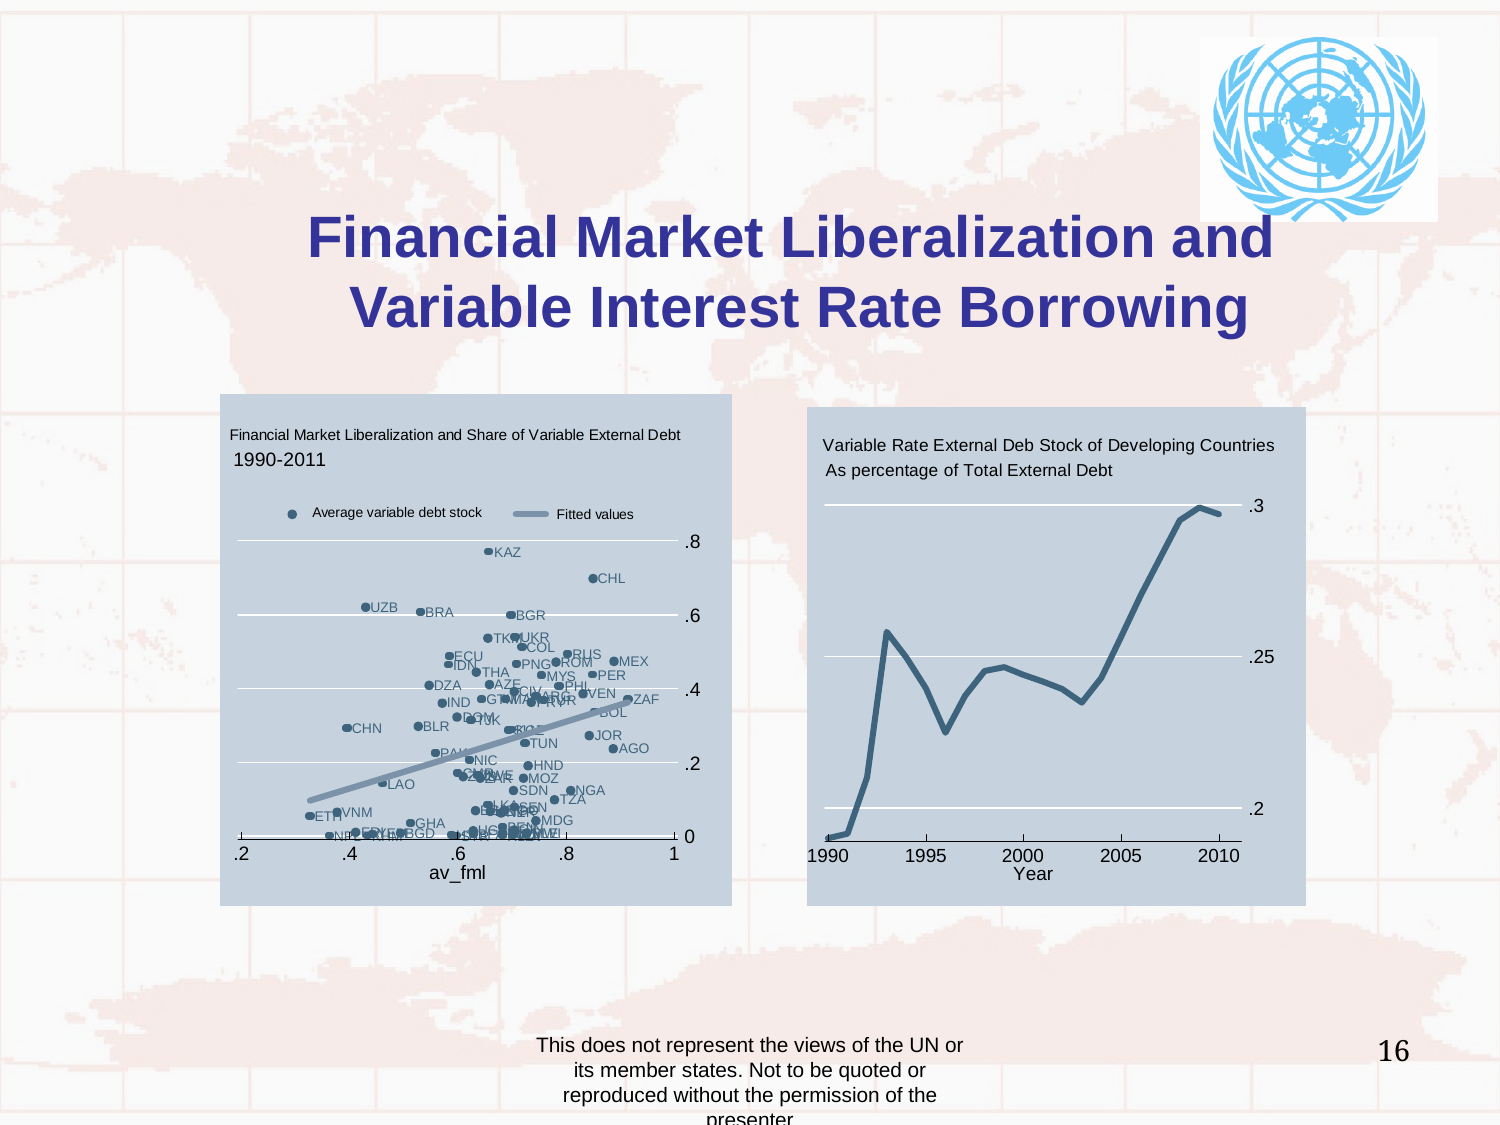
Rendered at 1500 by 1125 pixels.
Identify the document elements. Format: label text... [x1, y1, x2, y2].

slide_number 16 [1074, 1024, 1426, 1103]
picture [212, 387, 738, 913]
picture [1200, 37, 1438, 174]
footer This does not represent the views of the UN or its member states. Not to be quoted or reproduced without the permission of the presenter [512, 1024, 988, 1103]
title Financial Market Liberalization and Variable Interest Rate Borrowing [125, 174, 1475, 363]
list [99, 362, 1450, 955]
picture [799, 401, 1312, 913]
